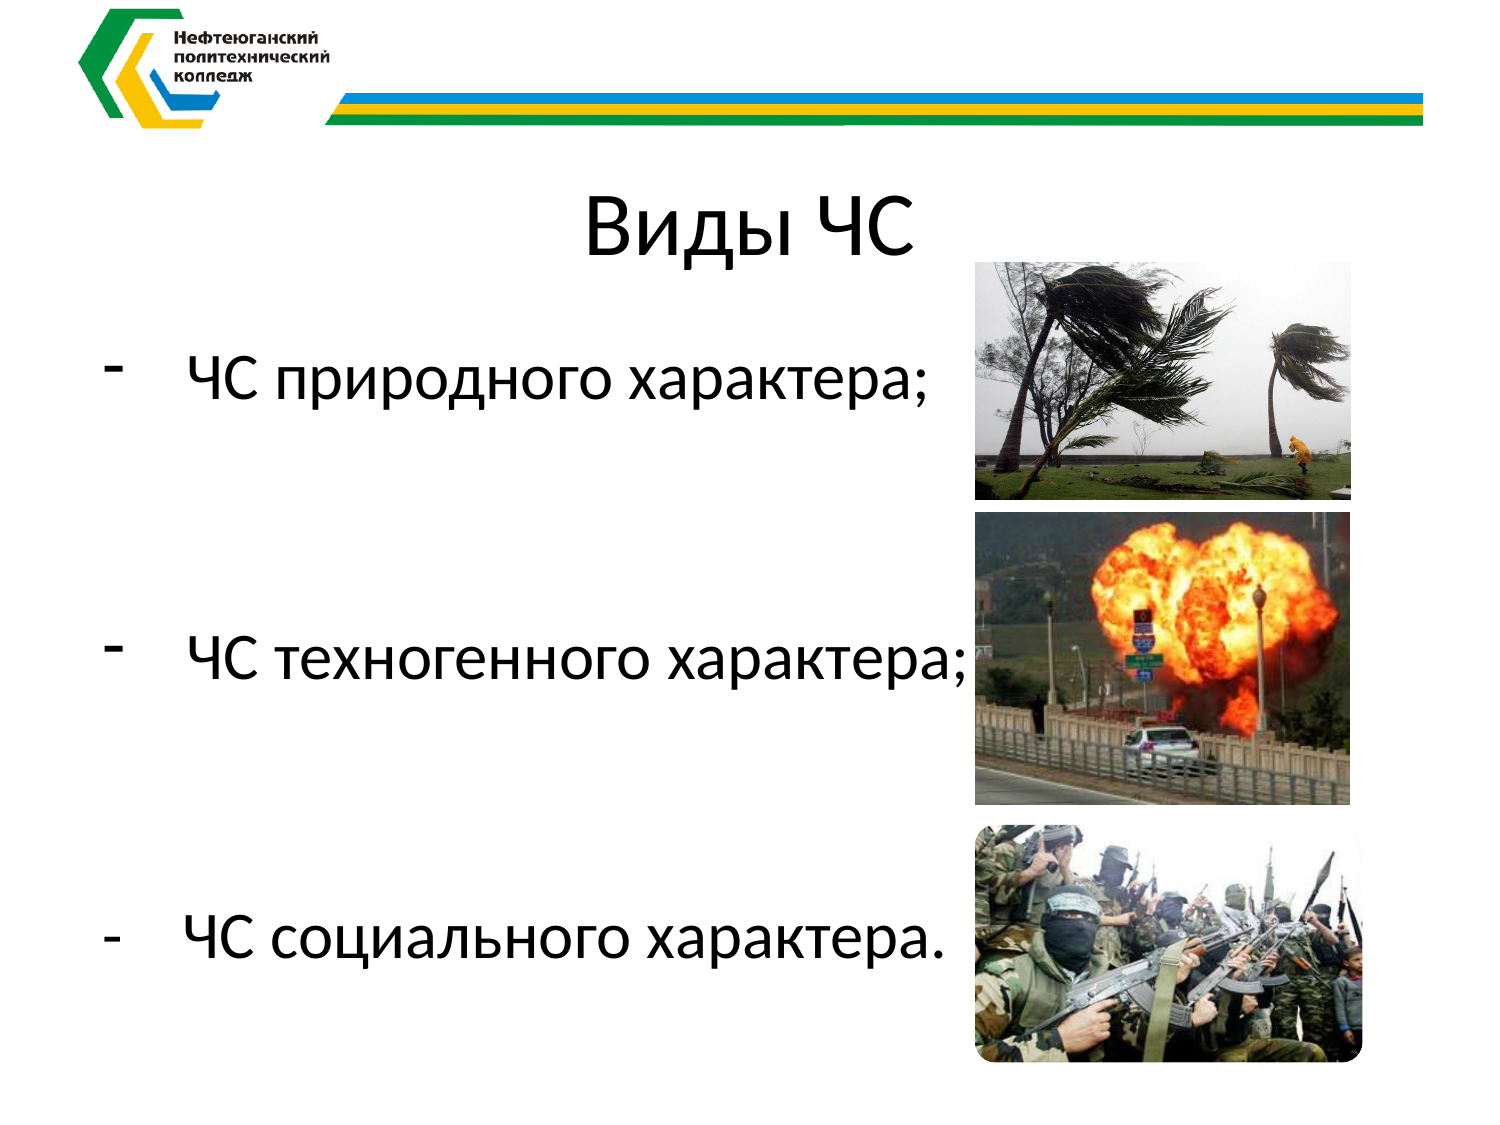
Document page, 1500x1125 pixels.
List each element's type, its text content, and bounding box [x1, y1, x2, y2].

title Виды ЧС [75, 125, 1425, 313]
picture [974, 262, 1351, 501]
list ЧС природного характера; ЧС техногенного характера; - ЧС социального характера. [87, 324, 1438, 1068]
picture [974, 824, 1363, 1063]
picture [53, 0, 1424, 147]
picture [974, 512, 1351, 805]
